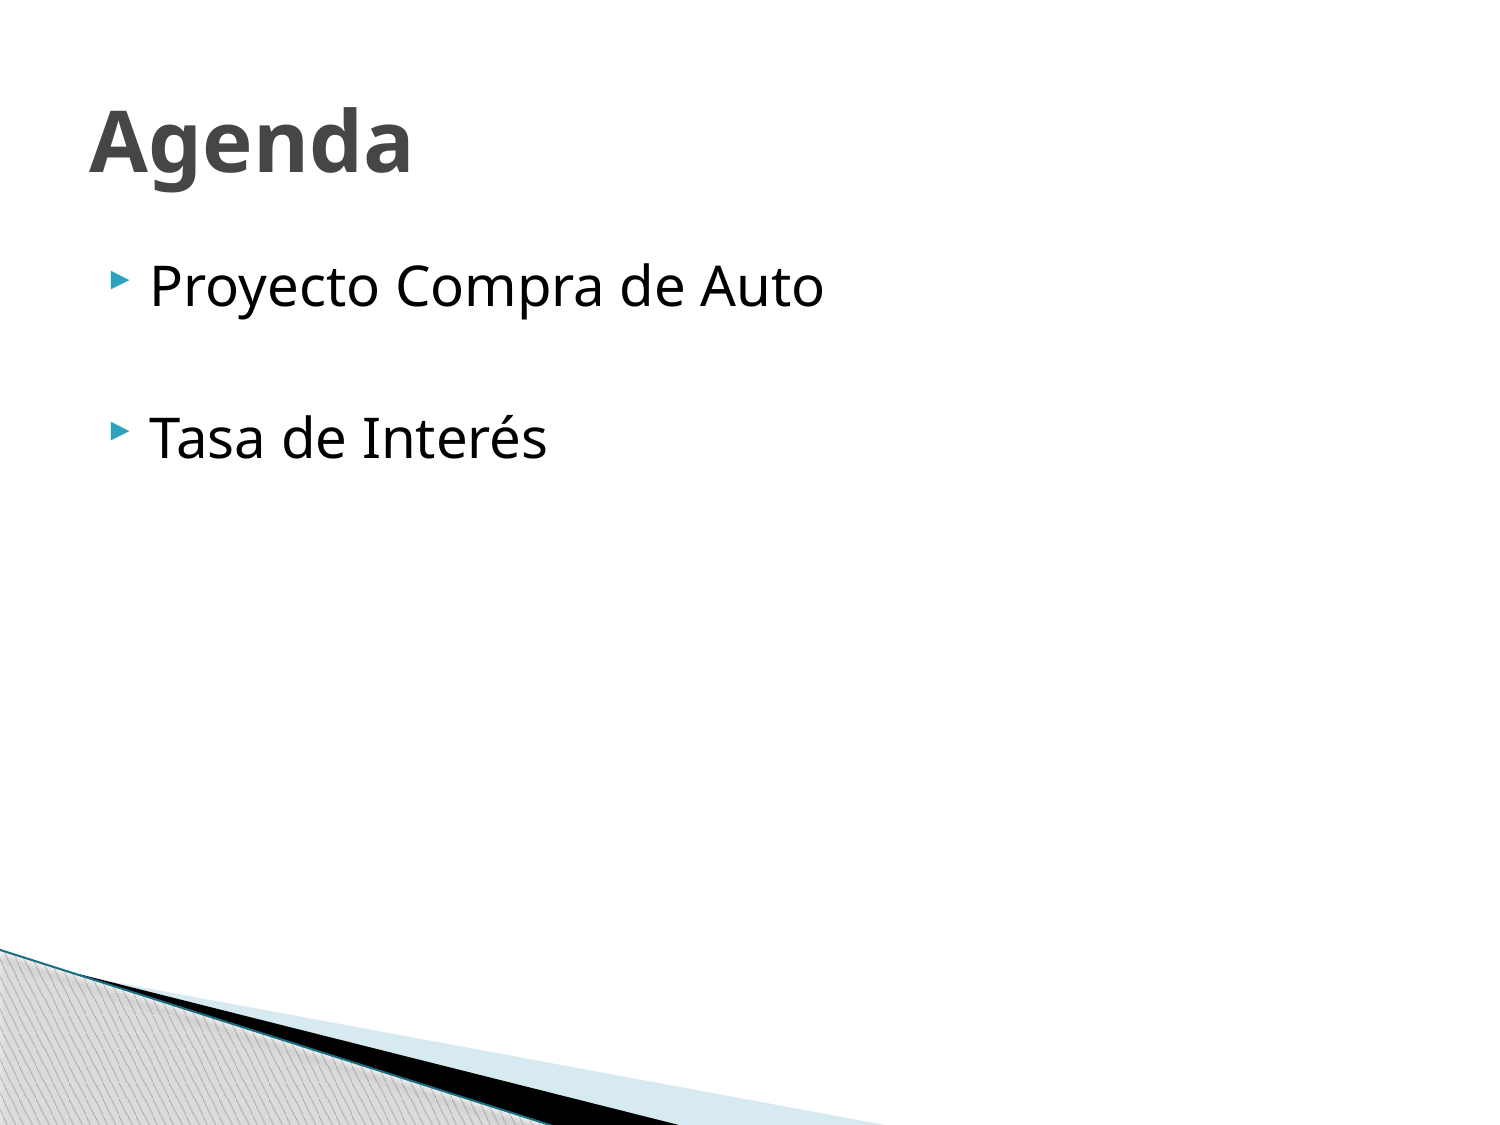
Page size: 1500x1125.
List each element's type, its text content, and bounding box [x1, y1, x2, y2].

title Agenda [75, 45, 1425, 233]
list Proyecto Compra de Auto Tasa de Interés [75, 243, 1425, 986]
